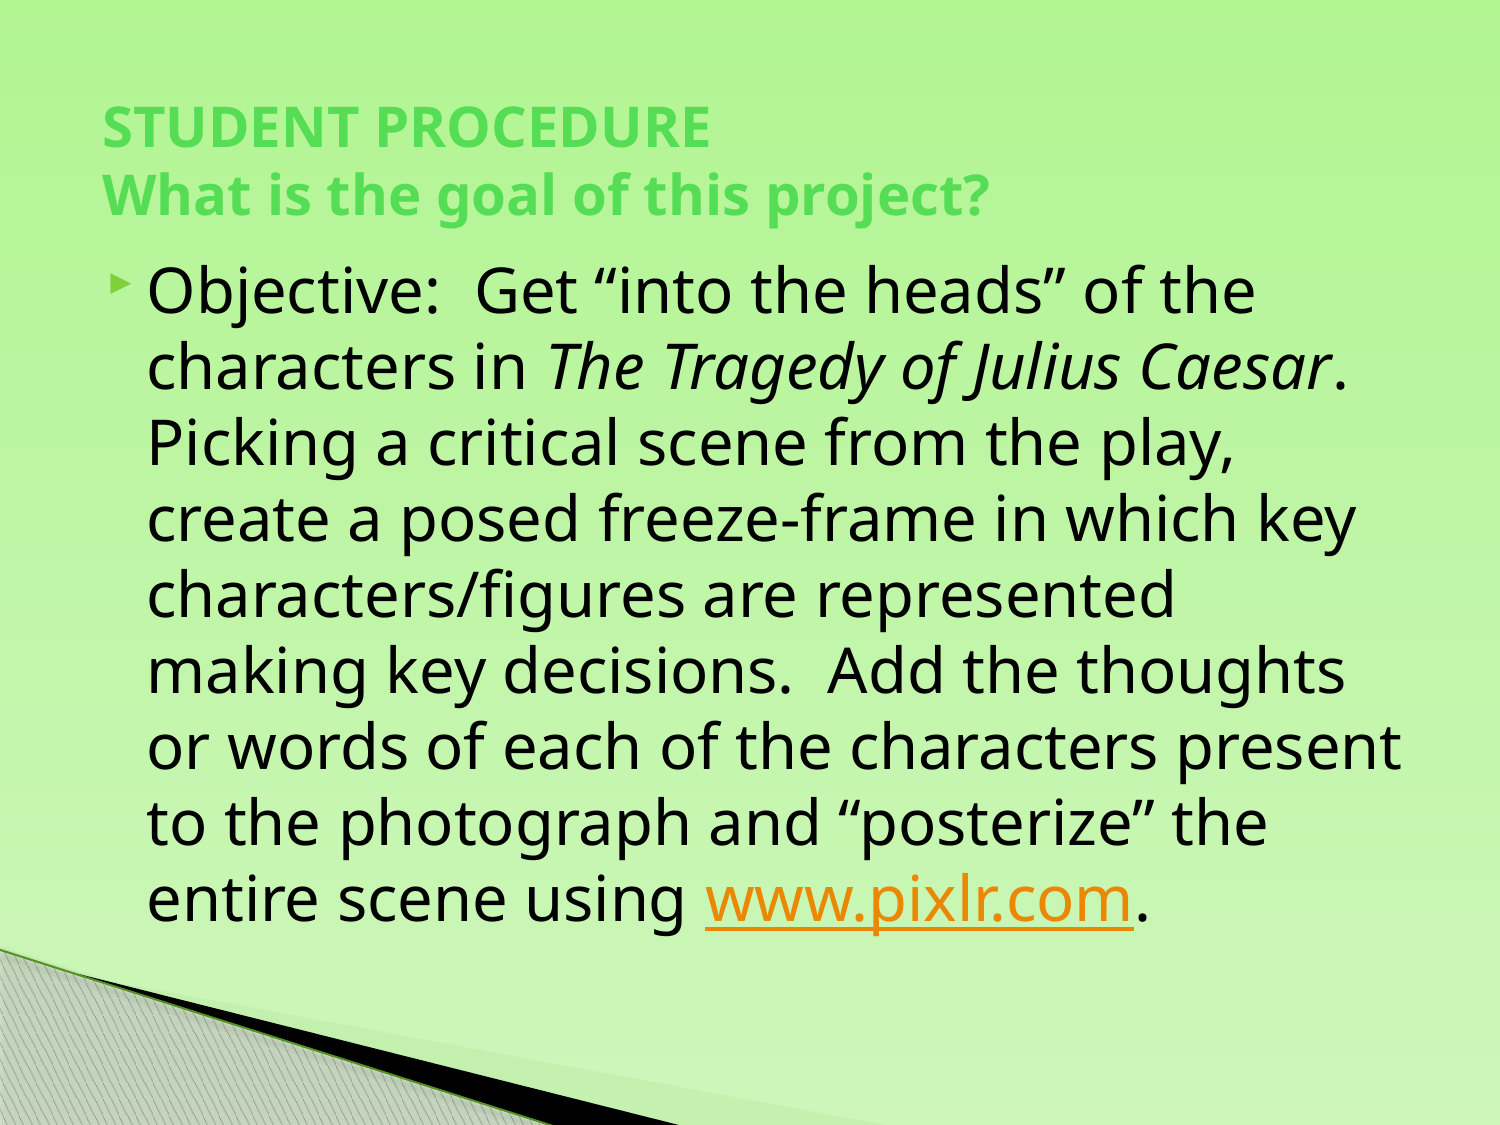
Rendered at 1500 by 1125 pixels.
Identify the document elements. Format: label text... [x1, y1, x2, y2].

title STUDENT PROCEDURE What is the goal of this project? [87, 83, 1475, 234]
list Objective: Get “into the heads” of the characters in The Tragedy of Julius Caesar. Picking a critical scene from the play, create a posed freeze-frame in which key characters/figures are represented making key decisions. Add the thoughts or words of each of the characters present to the photograph and “posterize” the entire scene using www.pixlr.com. [75, 243, 1425, 986]
